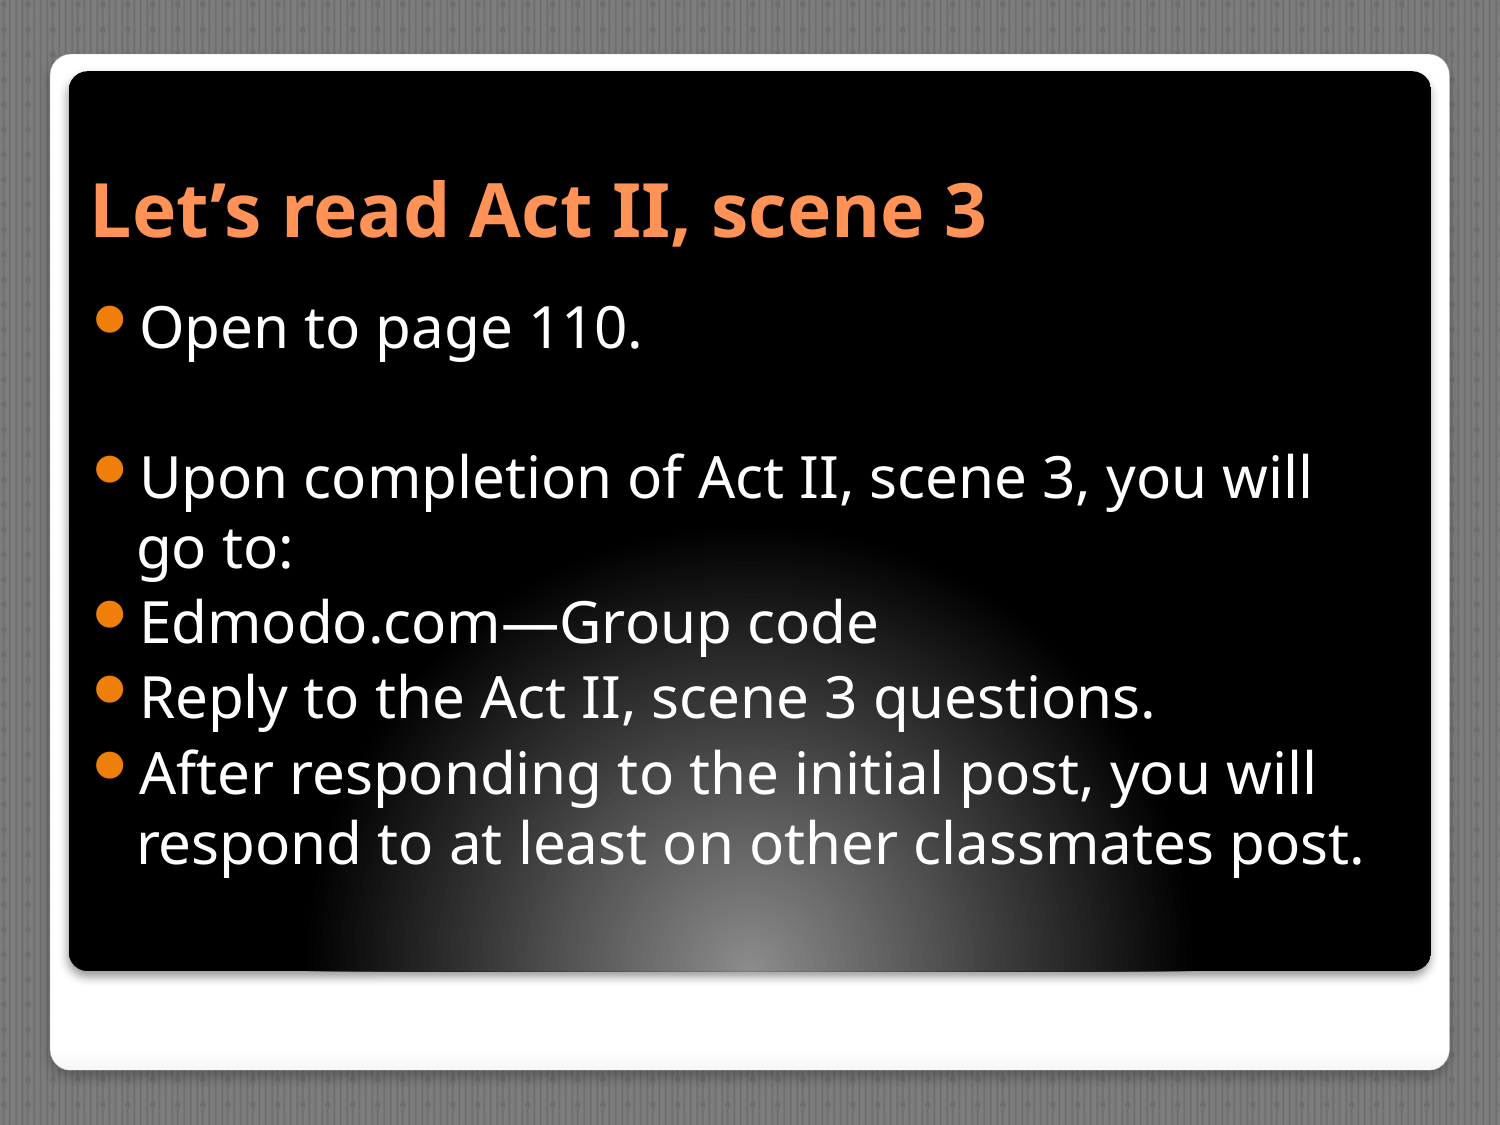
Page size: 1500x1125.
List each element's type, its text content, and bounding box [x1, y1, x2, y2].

title Let’s read Act II, scene 3 [75, 87, 1418, 260]
list Open to page 110. Upon completion of Act II, scene 3, you will go to: Edmodo.com—Group code Reply to the Act II, scene 3 questions. After responding to the initial post, you will respond to at least on other classmates post. [62, 275, 1405, 962]
